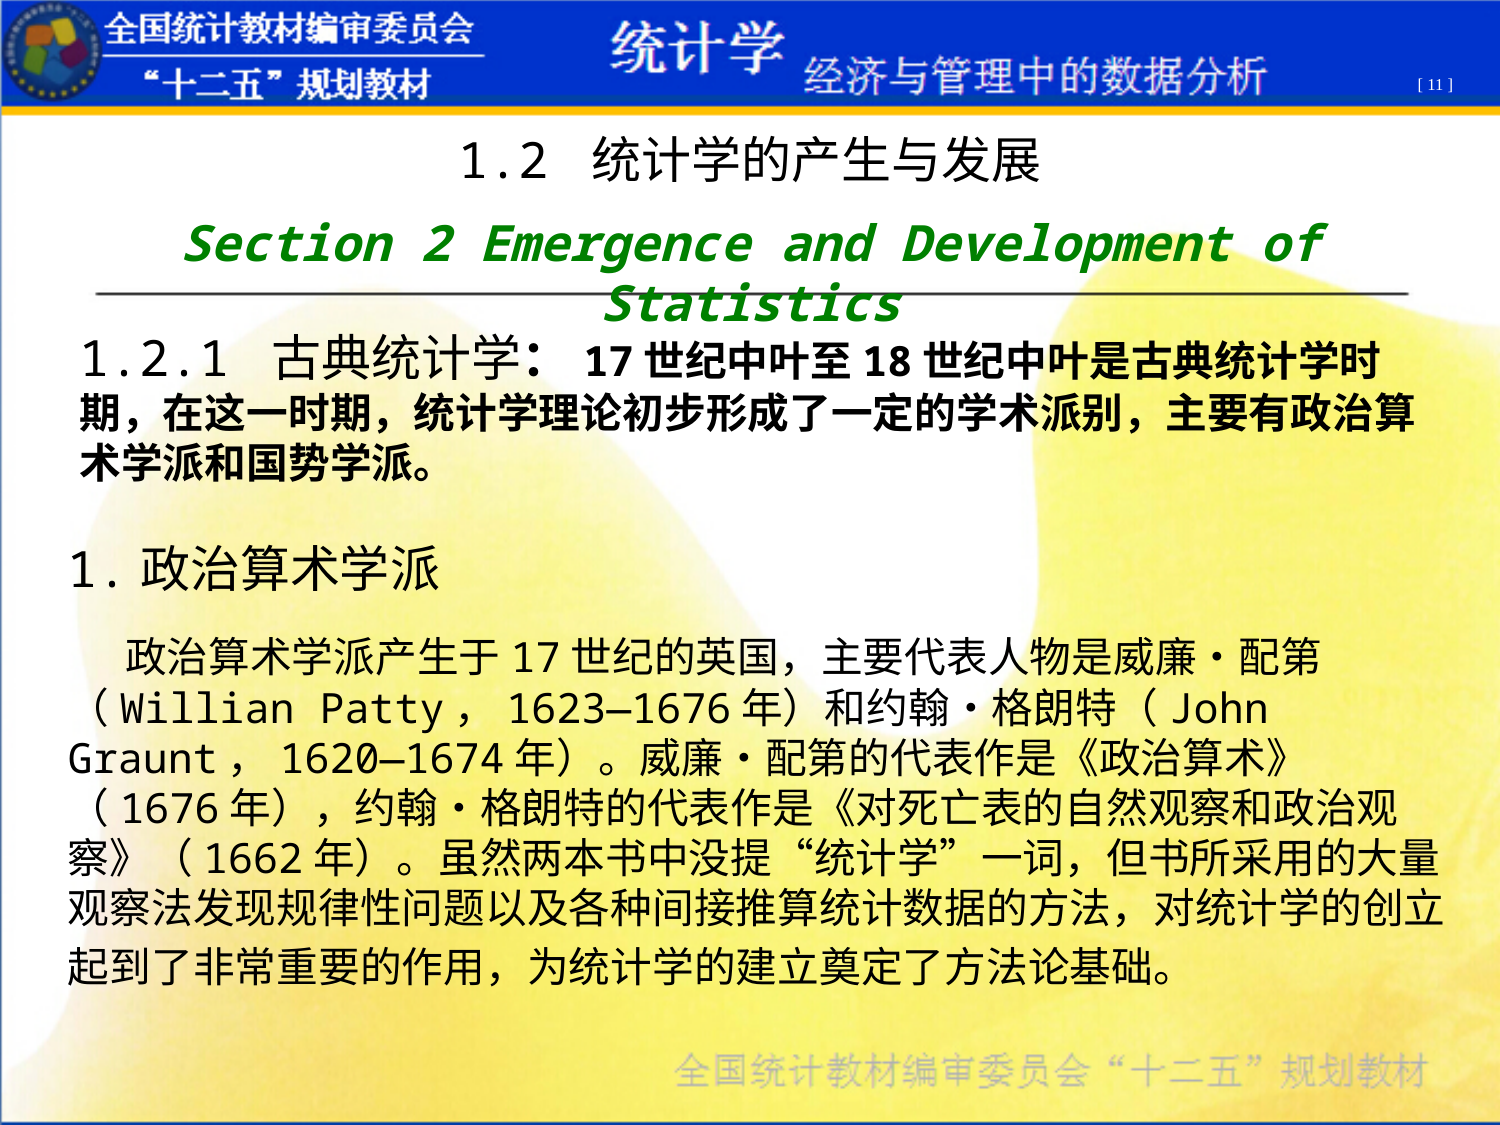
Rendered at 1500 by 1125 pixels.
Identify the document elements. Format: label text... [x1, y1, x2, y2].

text_box 1.政治算术学派 政治算术学派产生于17世纪的英国，主要代表人物是威廉•配第（Willian Patty，1623—1676年）和约翰•格朗特（John Graunt，1620—1674年）。威廉•配第的代表作是《政治算术》（1676年），约翰•格朗特的代表作是《对死亡表的自然观察和政治观察》（1662年）。虽然两本书中没提“统计学”一词，但书所采用的大量观察法发现规律性问题以及各种间接推算统计数据的方法，对统计学的创立起到了非常重要的作用，为统计学的建立奠定了方法论基础。 [53, 529, 1471, 1000]
picture [0, 0, 1500, 1125]
text_box 1.2 统计学的产生与发展 [64, 121, 1436, 196]
text_box [ 11 ] [1364, 66, 1468, 142]
text_box 1.2.1 古典统计学：17世纪中叶至18世纪中叶是古典统计学时期，在这一时期，统计学理论初步形成了一定的学术派别，主要有政治算术学派和国势学派。 [64, 319, 1447, 494]
text_box Section 2 Emergence and Development of Statistics [64, 203, 1436, 319]
